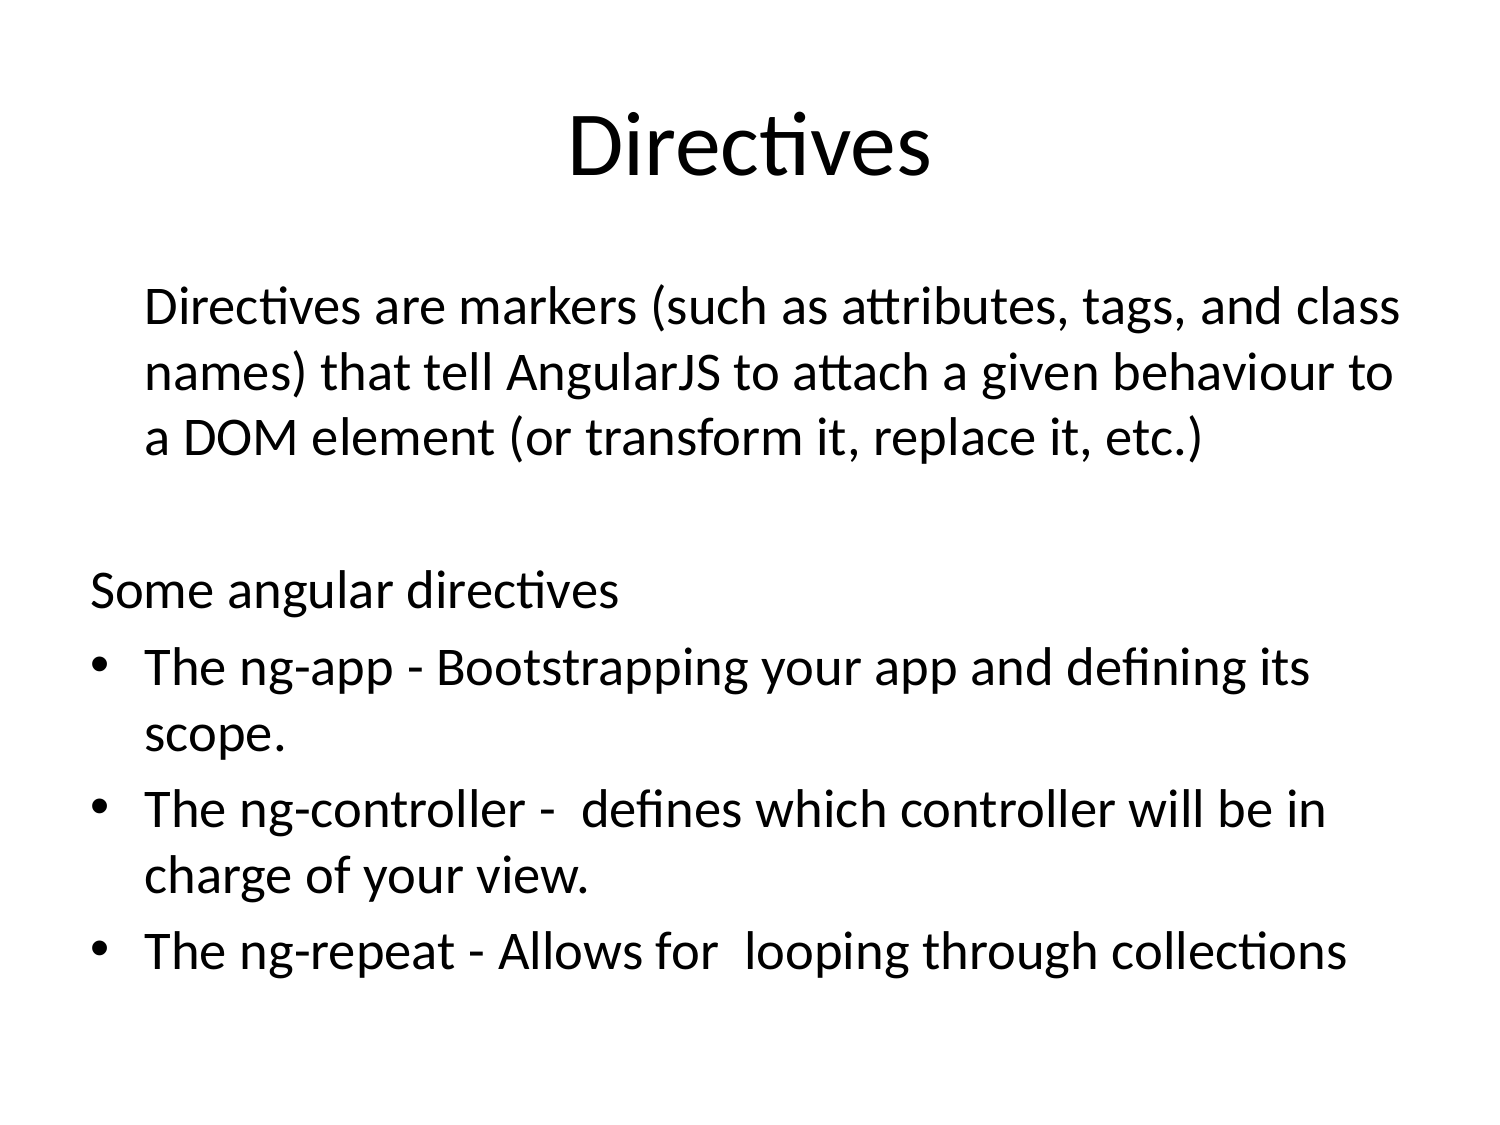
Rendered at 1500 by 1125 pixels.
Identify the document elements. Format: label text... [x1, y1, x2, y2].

title Directives [75, 45, 1425, 233]
list Directives are markers (such as attributes, tags, and class names) that tell AngularJS to attach a given behaviour to a DOM element (or transform it, replace it, etc.) Some angular directives The ng-app - Bootstrapping your app and defining its scope. The ng-controller - defines which controller will be in charge of your view. The ng-repeat - Allows for looping through collections [75, 262, 1425, 1005]
